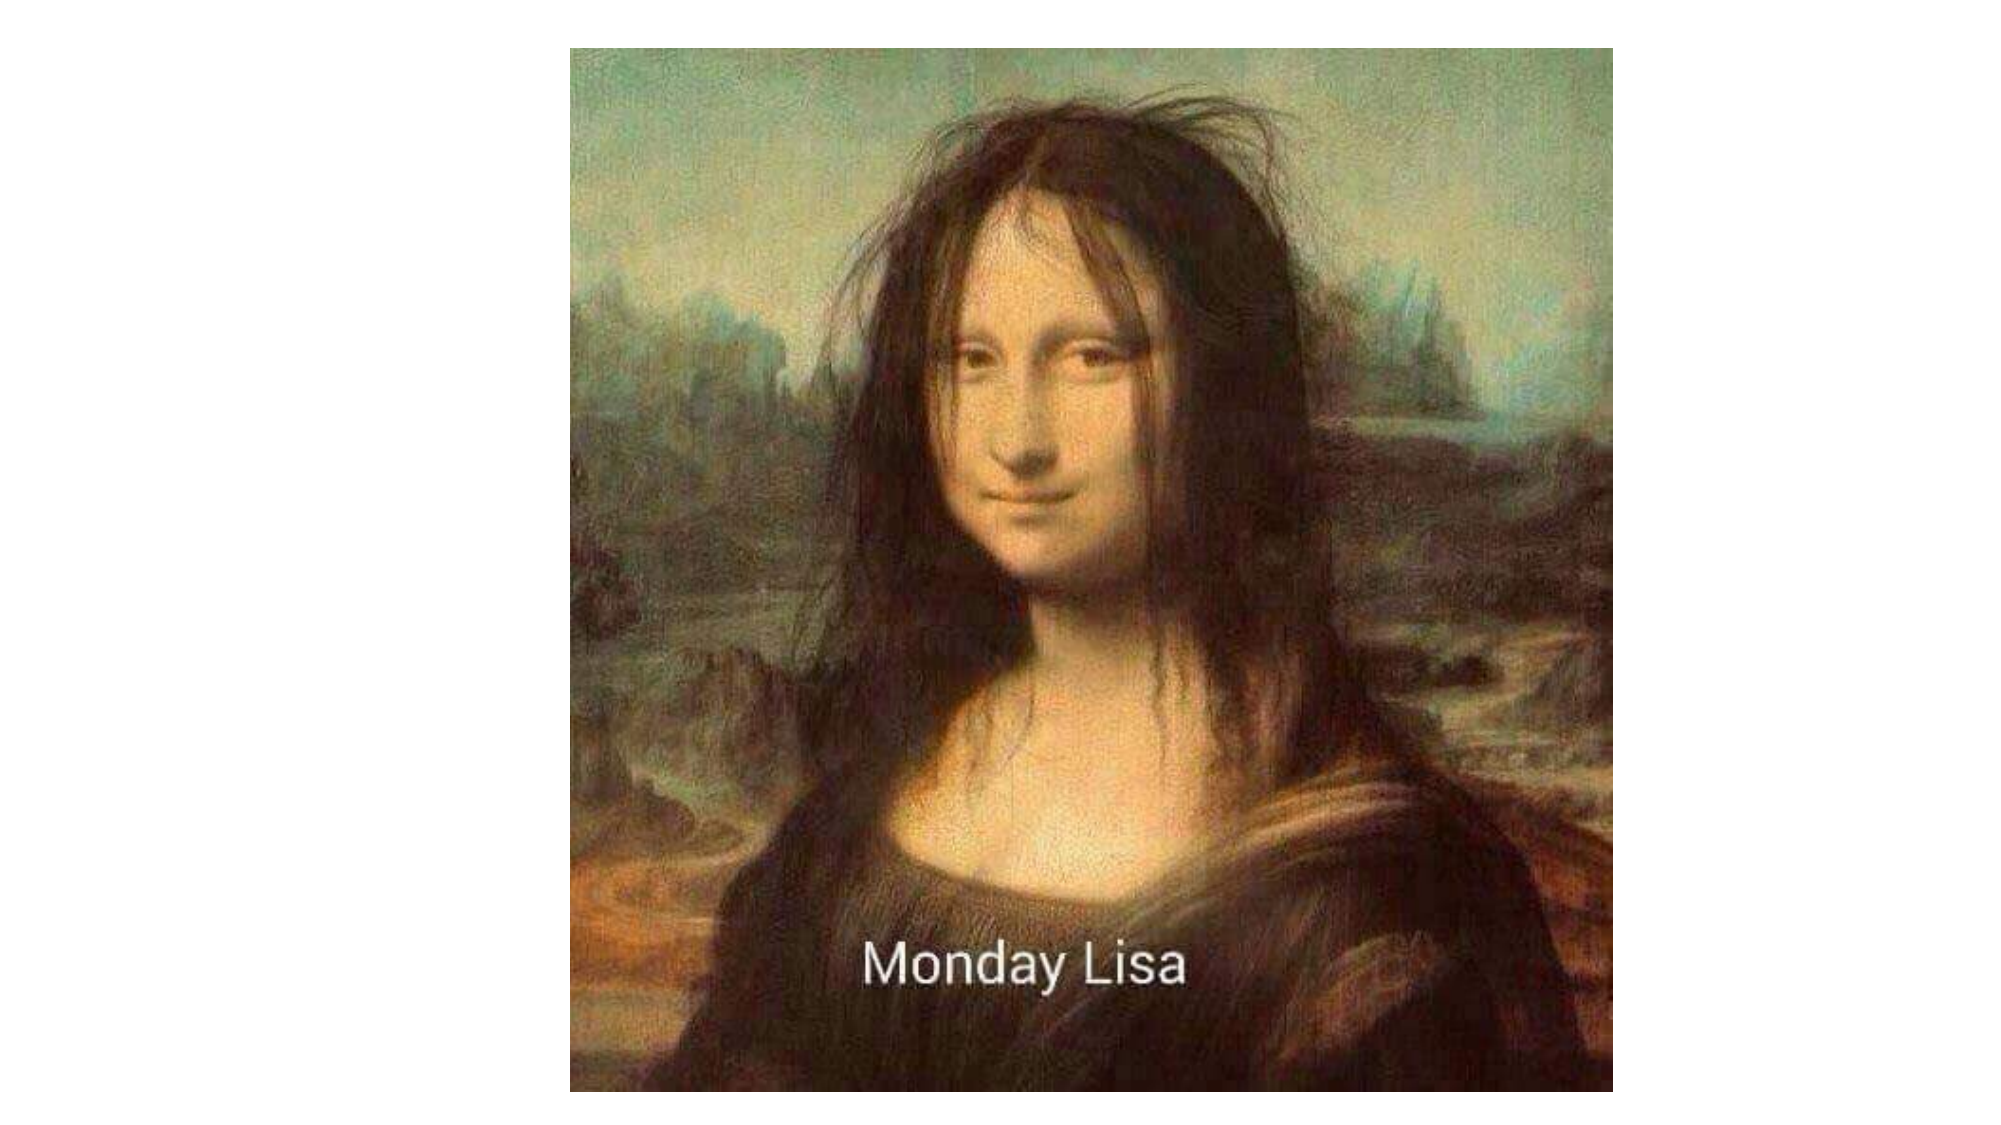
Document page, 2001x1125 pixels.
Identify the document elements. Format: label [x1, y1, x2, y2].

picture [570, 48, 1613, 1092]
